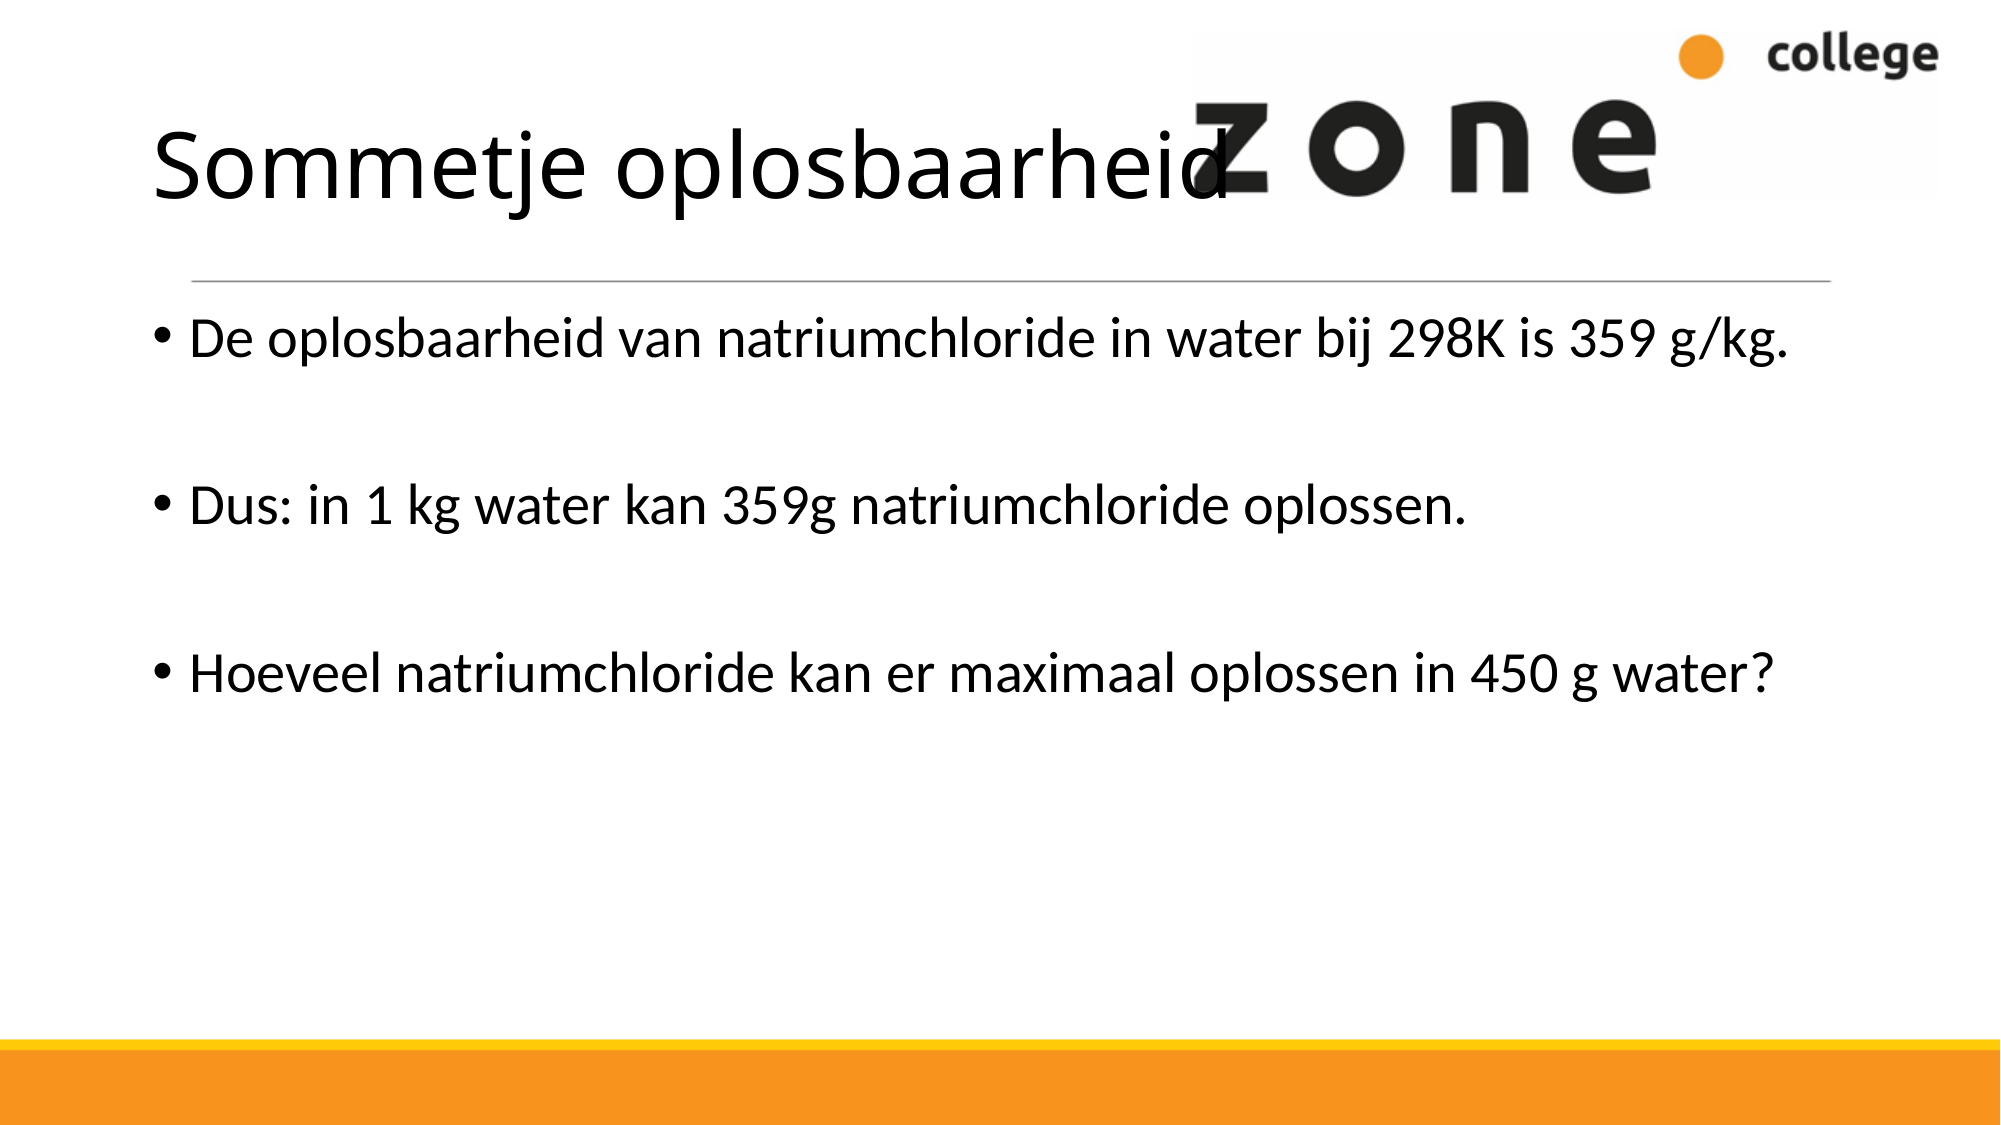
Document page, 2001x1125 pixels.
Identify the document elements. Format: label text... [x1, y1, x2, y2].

picture [0, 0, 2001, 1125]
title Sommetje oplosbaarheid [137, 59, 1863, 278]
list De oplosbaarheid van natriumchloride in water bij 298K is 359 g/kg. Dus: in 1 kg water kan 359g natriumchloride oplossen. Hoeveel natriumchloride kan er maximaal oplossen in 450 g water? [137, 299, 1863, 1014]
